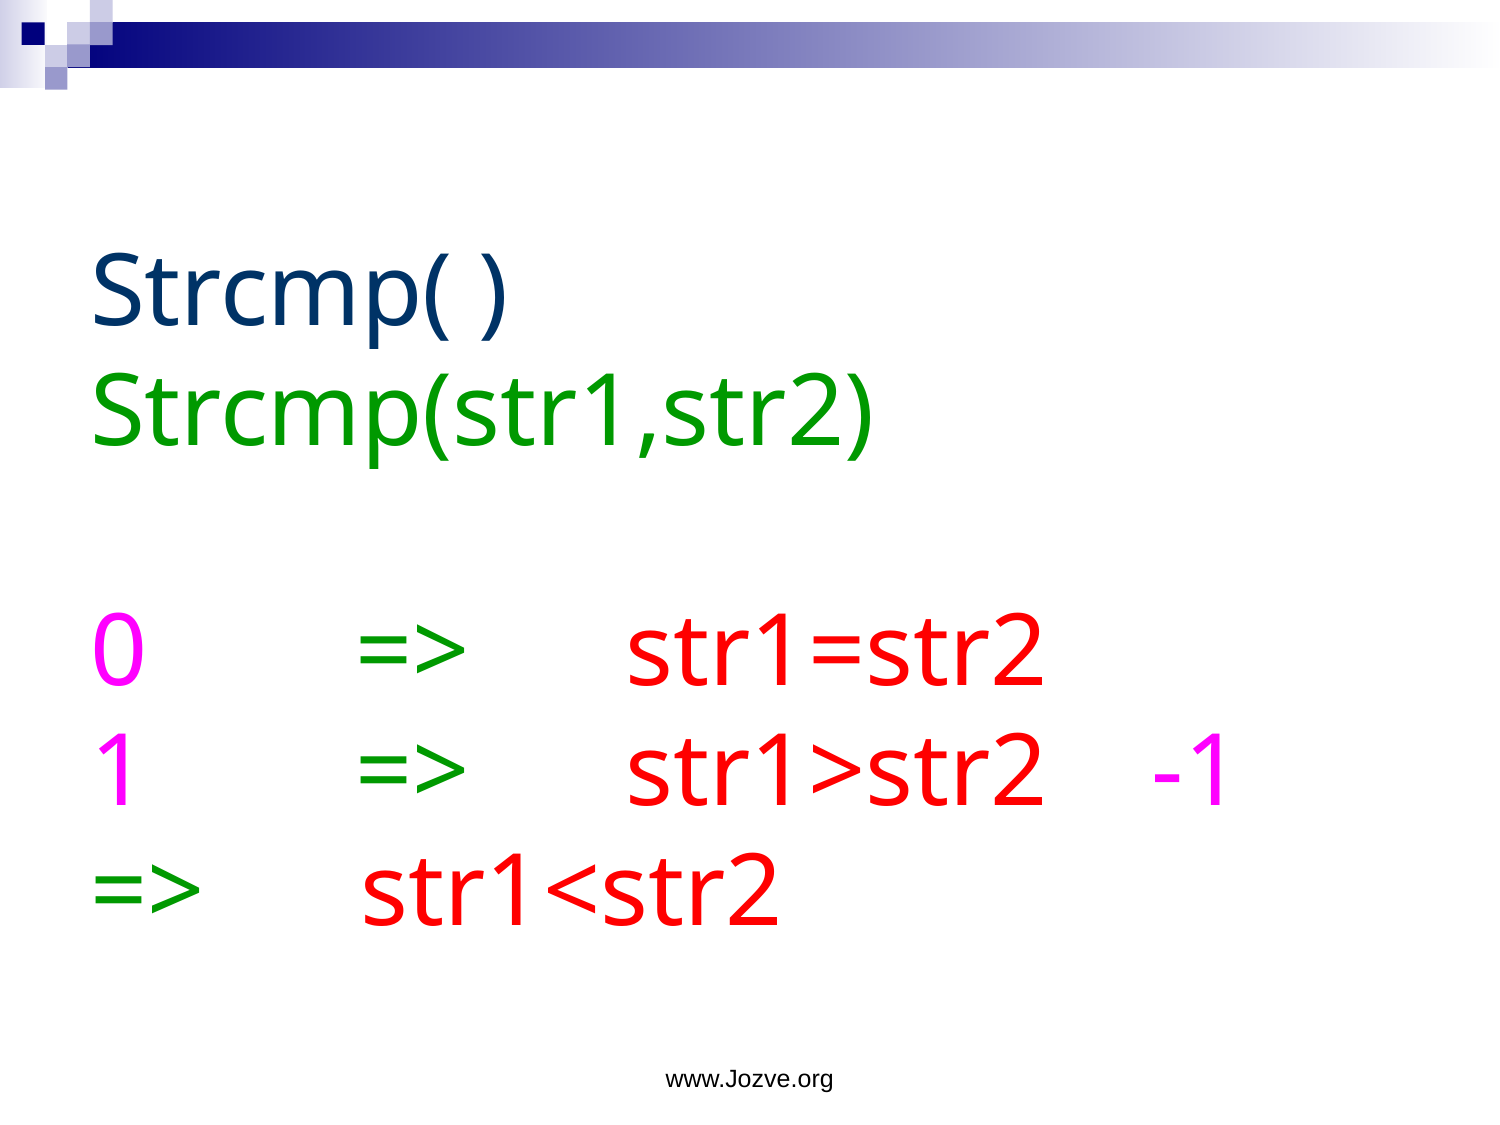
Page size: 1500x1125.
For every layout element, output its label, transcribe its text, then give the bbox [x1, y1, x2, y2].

footer www.Jozve.org [512, 1024, 988, 1101]
title Strcmp( ) Strcmp(str1,str2) 0 => str1=str2 1 => str1>str2 -1 => str1<str2 [74, 74, 1426, 977]
